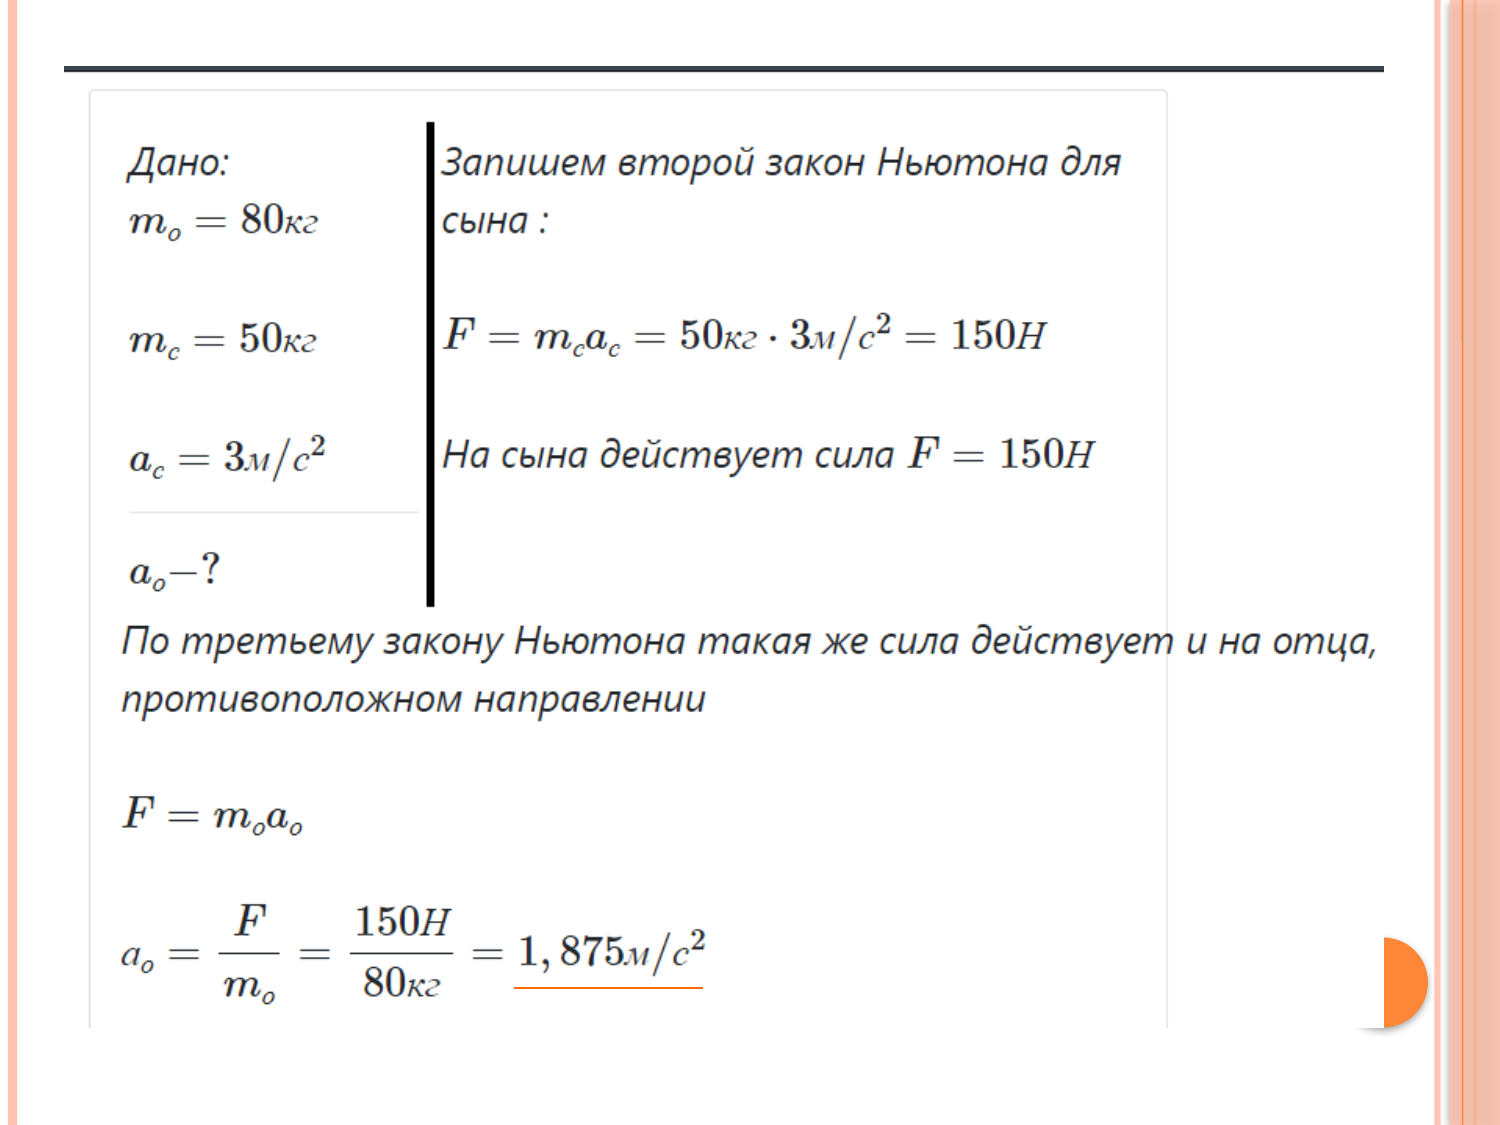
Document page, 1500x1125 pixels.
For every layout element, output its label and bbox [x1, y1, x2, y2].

picture [64, 65, 1385, 1028]
